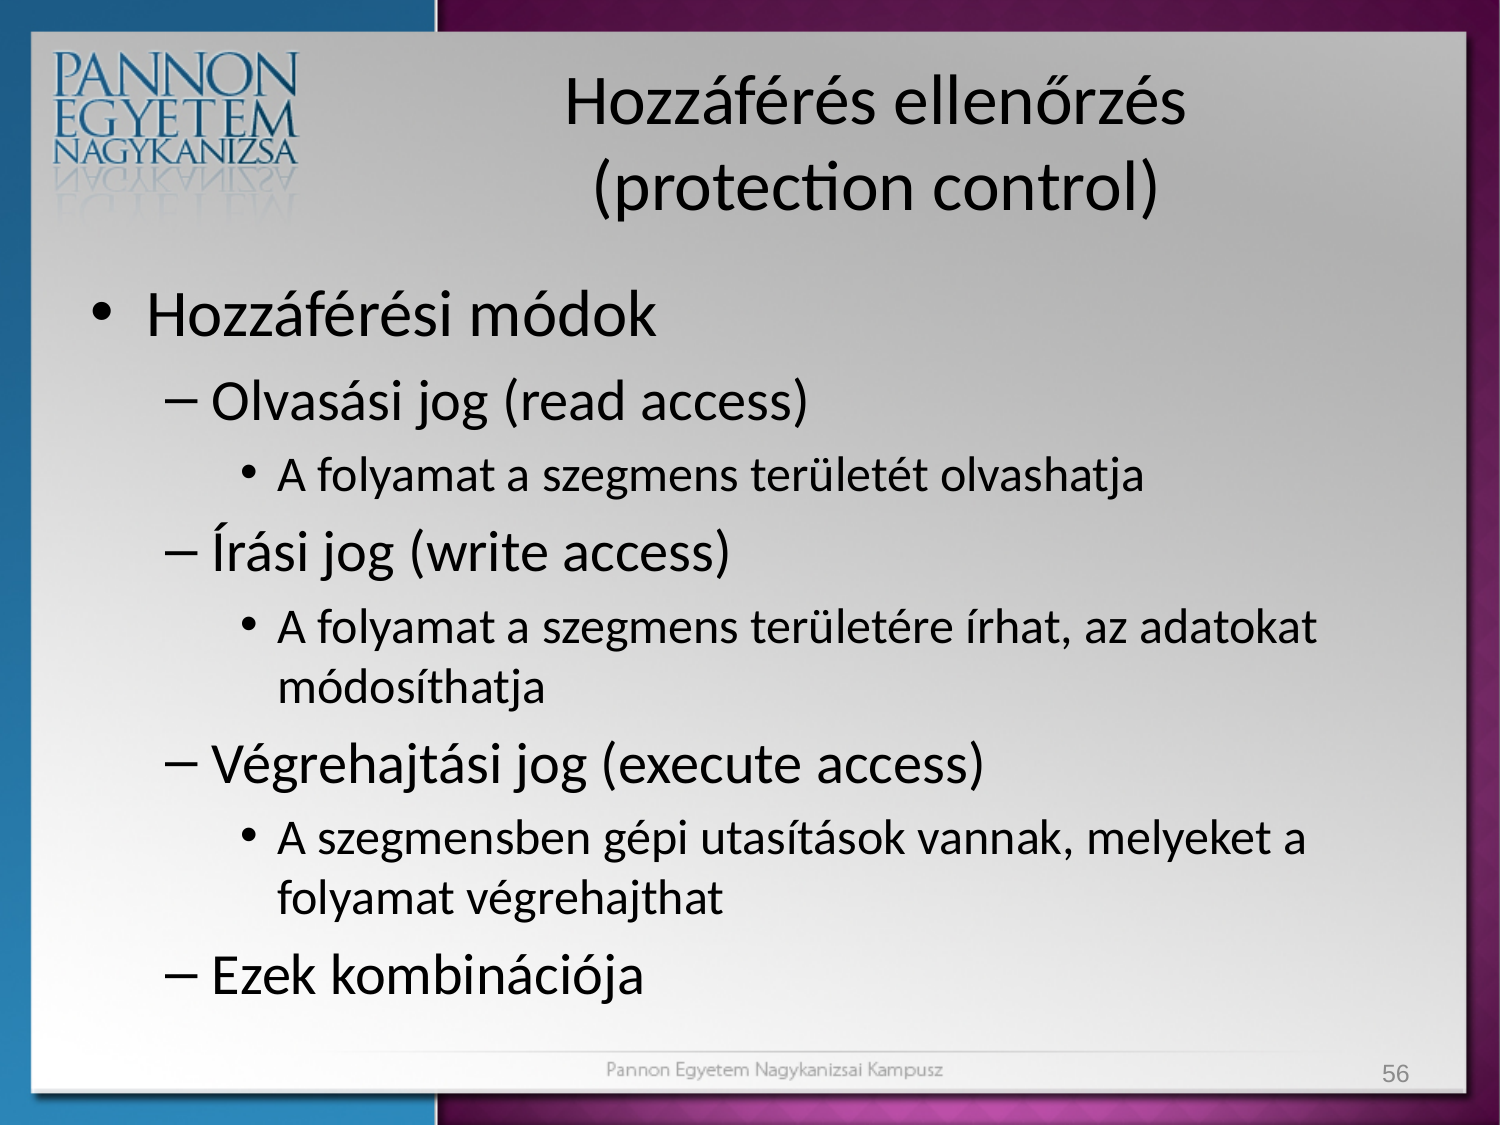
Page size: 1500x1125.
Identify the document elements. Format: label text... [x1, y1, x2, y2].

list Hozzáférési módok Olvasási jog (read access) A folyamat a szegmens területét olvashatja Írási jog (write access) A folyamat a szegmens területére írhat, az adatokat módosíthatja Végrehajtási jog (execute access) A szegmensben gépi utasítások vannak, melyeket a folyamat végrehajthat Ezek kombinációja [75, 262, 1425, 1038]
slide_number 56 [1074, 1042, 1425, 1103]
title Hozzáférés ellenőrzés (protection control) [328, 45, 1425, 233]
picture [0, 0, 1500, 1125]
